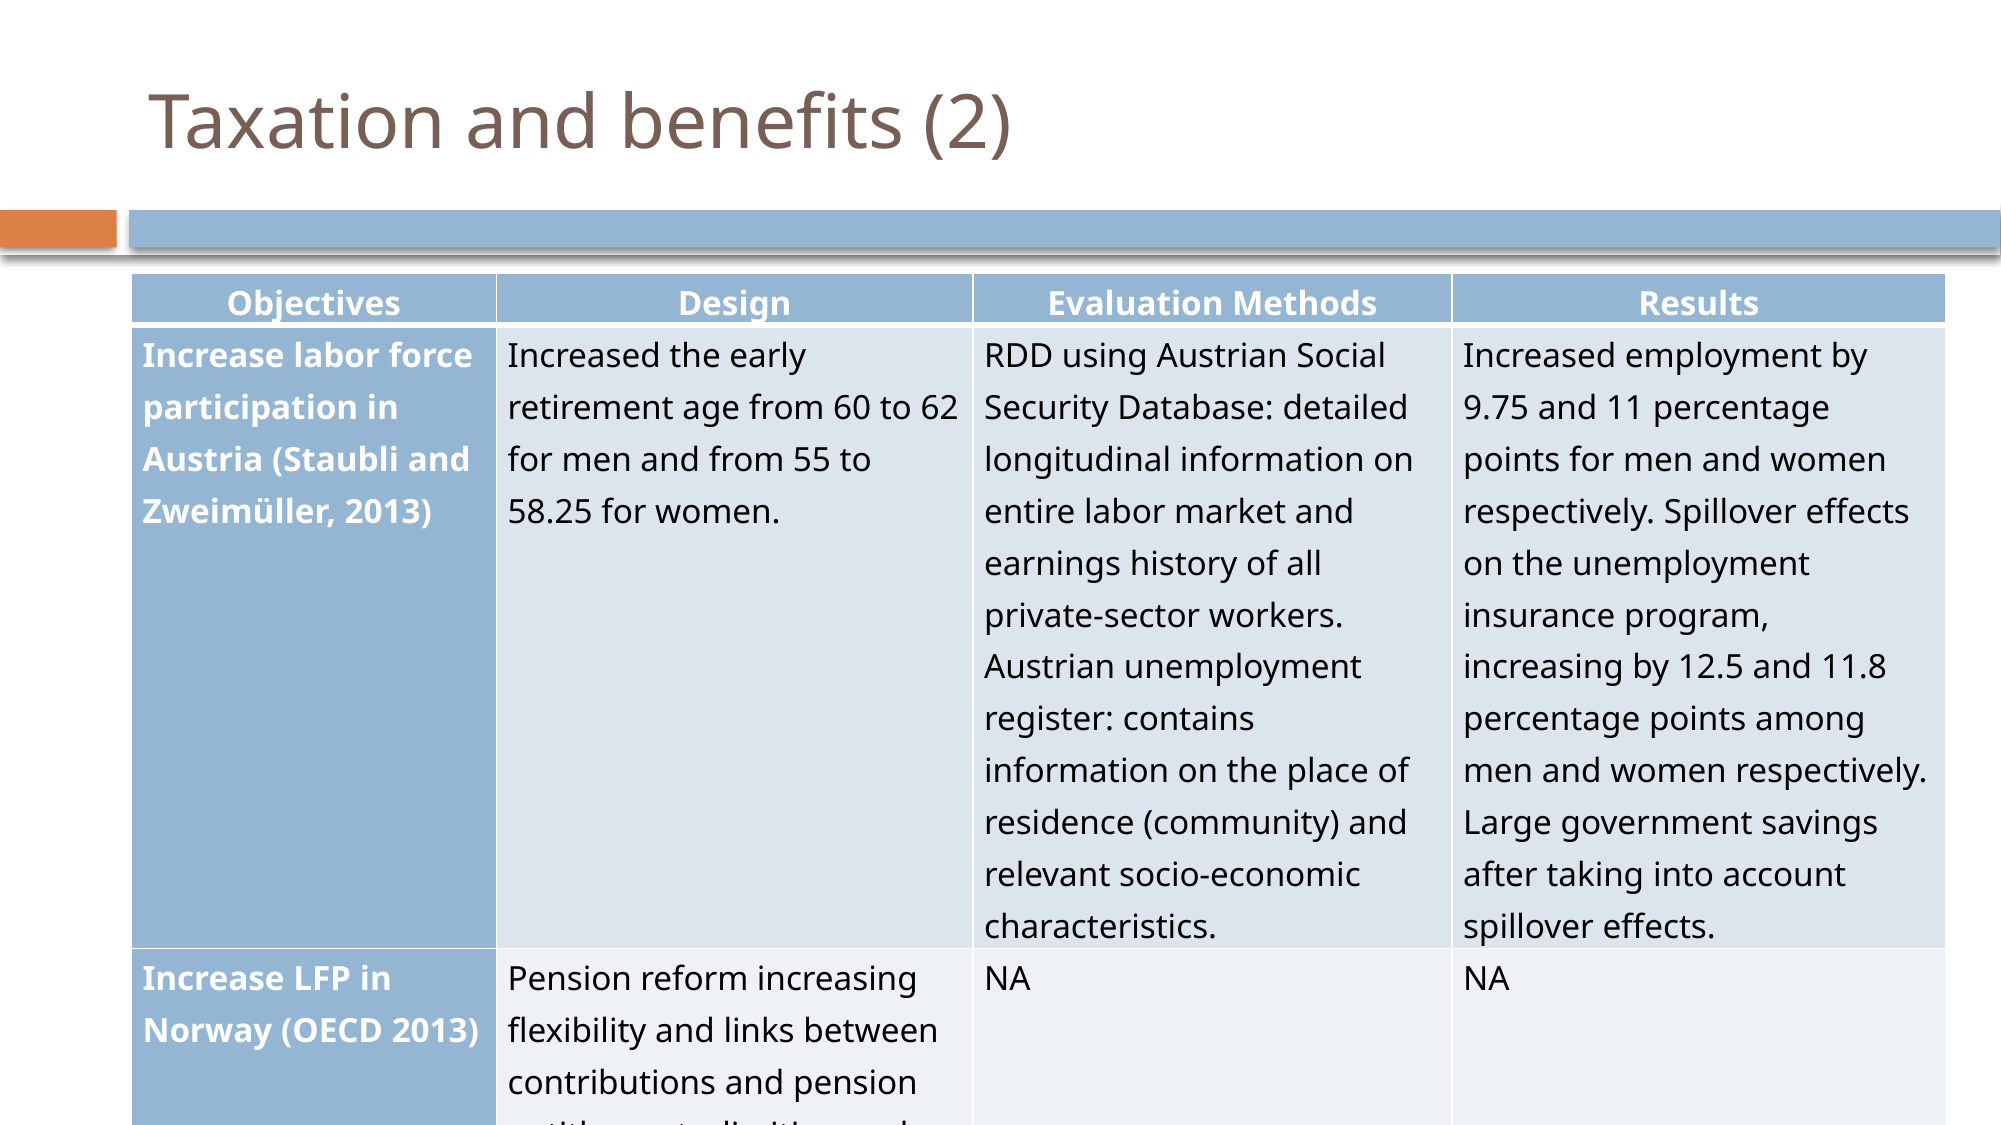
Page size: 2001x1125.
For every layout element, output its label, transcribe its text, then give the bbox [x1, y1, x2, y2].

table_cell Increased employment by 9.75 and 11 percentage points for men and women respectively. Spillover effects on the unemployment insurance program, increasing by 12.5 and 11.8 percentage points among men and women respectively. Large government savings after taking into account spillover effects. [1453, 328, 1945, 948]
table_header Evaluation Methods [974, 274, 1451, 322]
table_cell Increase LFP in Norway (OECD 2013) [132, 949, 496, 1125]
table_cell NA [1453, 949, 1945, 1125]
table_cell Pension reform increasing flexibility and links between contributions and pension entitlements; limiting early retirement scheme; separating disability pension from old-age pension. [497, 949, 972, 1125]
table_cell NA [974, 949, 1451, 1125]
table_header Results [1453, 274, 1945, 322]
table_cell Increase labor force participation in Austria (Staubli and Zweimüller, 2013) [132, 328, 496, 948]
title Taxation and benefits (2) [133, 37, 1918, 200]
table_header Objectives [132, 274, 496, 322]
table_cell RDD using Austrian Social Security Database: detailed longitudinal information on entire labor market and earnings history of all private-sector workers. Austrian unemployment register: contains information on the place of residence (community) and relevant socio-economic characteristics. [974, 328, 1451, 948]
table_header Design [497, 274, 972, 322]
table_cell Increased the early retirement age from 60 to 62 for men and from 55 to 58.25 for women. [497, 328, 972, 948]
